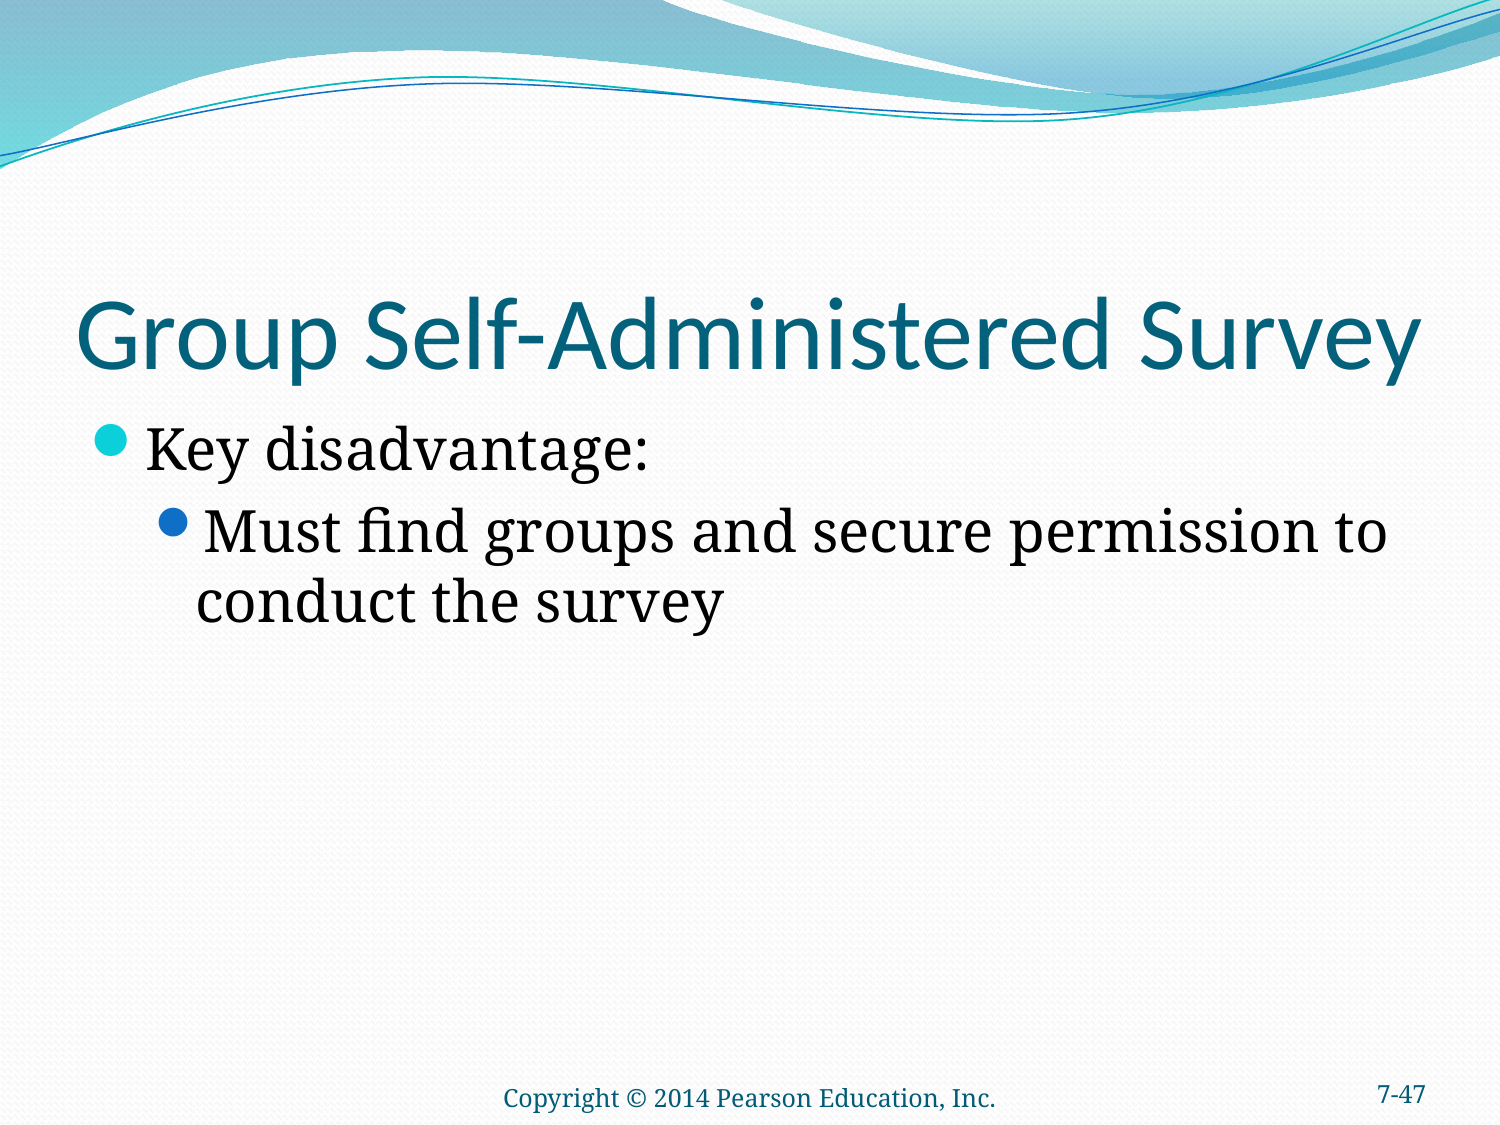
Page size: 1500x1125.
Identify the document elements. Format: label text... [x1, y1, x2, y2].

title Group Self-Administered Survey [74, 202, 1426, 391]
list Key disadvantage: Must find groups and secure permission to conduct the survey [74, 404, 1426, 963]
